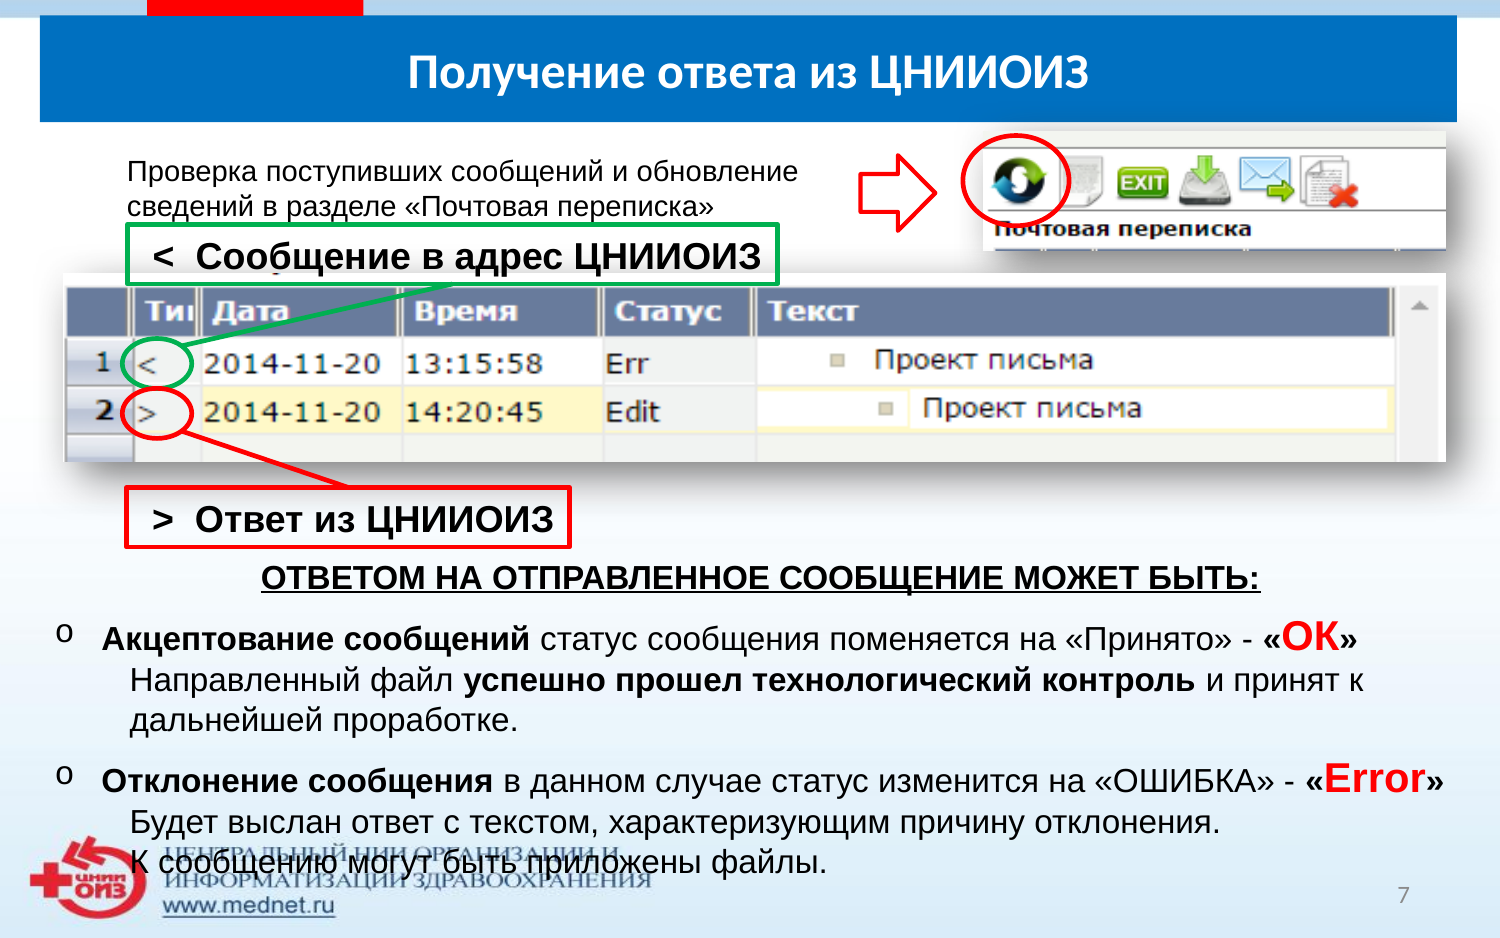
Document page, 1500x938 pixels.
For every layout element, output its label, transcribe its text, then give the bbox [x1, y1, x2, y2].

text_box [181, 284, 453, 347]
text_box < Сообщение в адрес ЦНИИОИЗ [127, 224, 778, 272]
text_box Проверка поступивших сообщений и обновление сведений в разделе «Почтовая переписка» [112, 144, 908, 230]
text_box [960, 146, 978, 215]
text_box [858, 153, 938, 233]
text_box > Ответ из ЦНИИОИЗ [126, 487, 570, 548]
text_box [145, 0, 365, 18]
picture [0, 0, 1500, 938]
slide_number 7 [1074, 888, 1425, 919]
text_box Ответом на отправленное сообщение может быть: Акцептование сообщений статус сообщения поменяется на «Принято» - «ОК» Направленный файл успешно прошел технологический контроль и принят к дальнейшей проработке. Отклонение сообщения в данном случае статус изменится на «ОШИБКА» - «Error» Будет выслан ответ с текстом, характеризующим причину отклонения. К сообщению могут быть приложены файлы. [39, 548, 1483, 888]
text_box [181, 430, 349, 488]
title Получение ответа из ЦНИИОИЗ [38, 13, 1459, 124]
